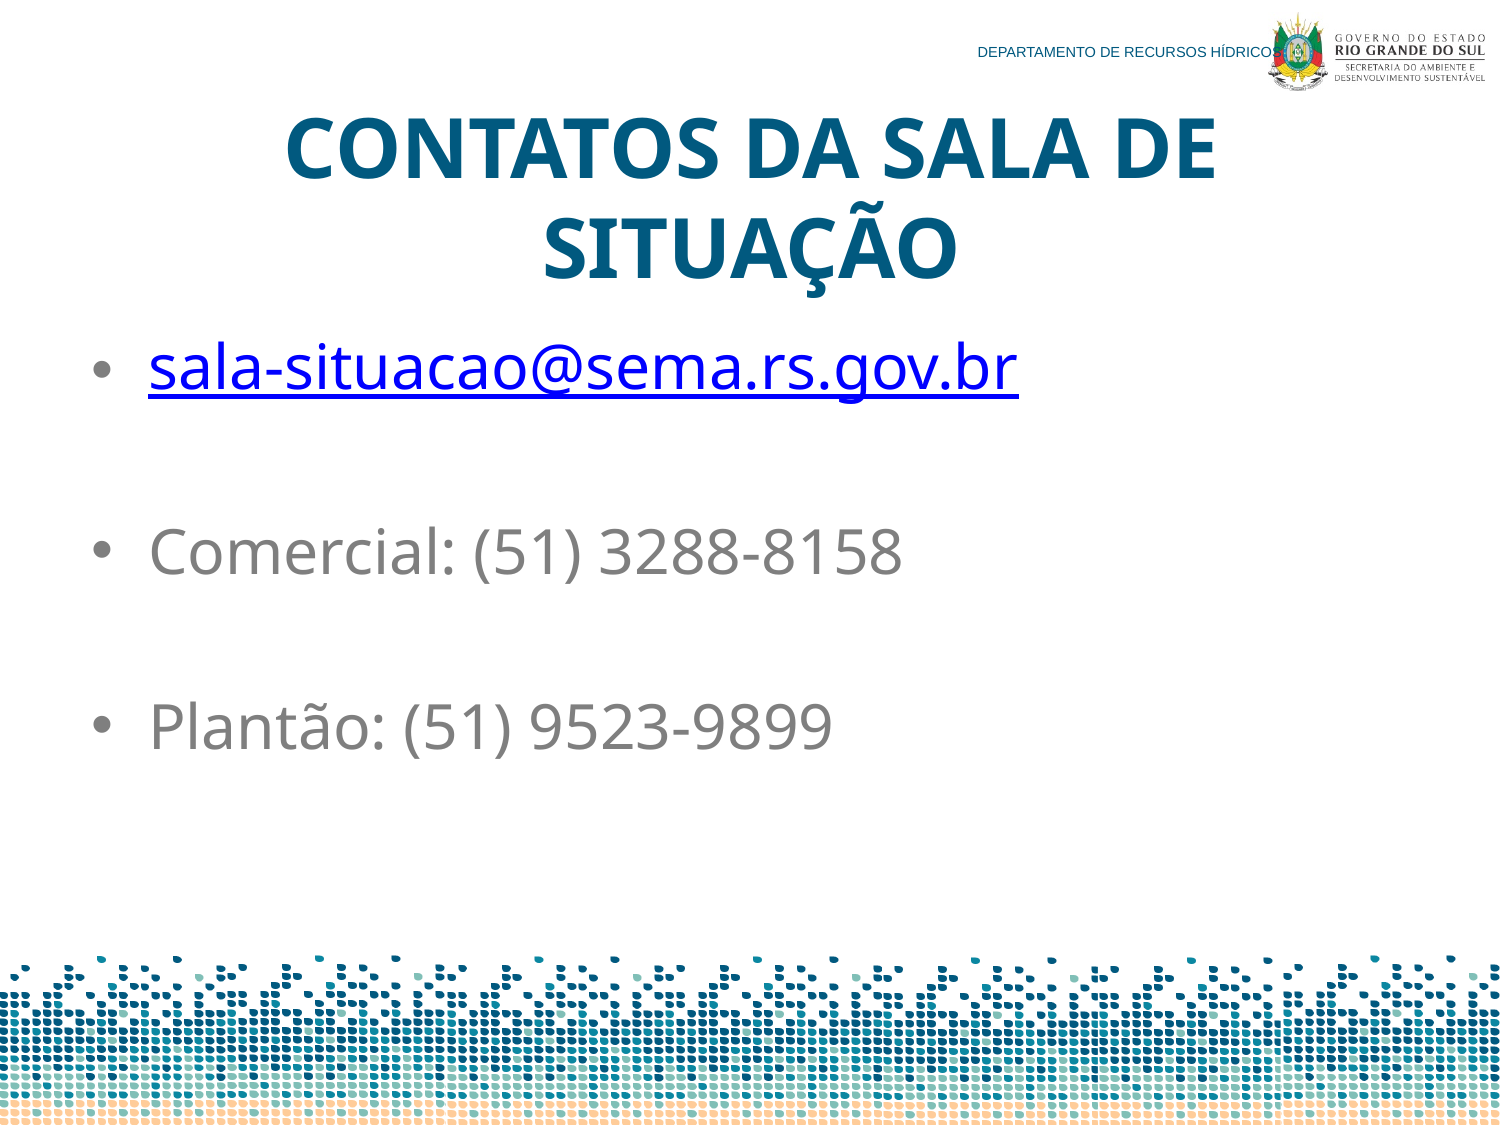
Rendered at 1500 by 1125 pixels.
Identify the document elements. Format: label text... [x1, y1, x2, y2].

picture [1148, 1024, 1166, 1031]
picture [932, 1024, 950, 1031]
picture [276, 1024, 294, 1029]
picture [1203, 1024, 1221, 1031]
picture [1322, 1024, 1330, 1030]
picture [987, 1024, 1005, 1031]
picture [1214, 47, 1219, 57]
picture [714, 1024, 732, 1030]
picture [989, 49, 996, 55]
picture [331, 1024, 349, 1029]
picture [0, 955, 1500, 1125]
picture [769, 1024, 787, 1030]
picture [1111, 49, 1118, 55]
picture [1333, 1024, 1352, 1030]
list sala-situacao@sema.rs.gov.br Comercial: (51) 3288-8158 Plantão: (51) 9523-9899 [76, 319, 1427, 1024]
picture [1268, 12, 1485, 91]
title CONTATOS DA SALA DE SITUAÇÃO [76, 101, 1427, 290]
